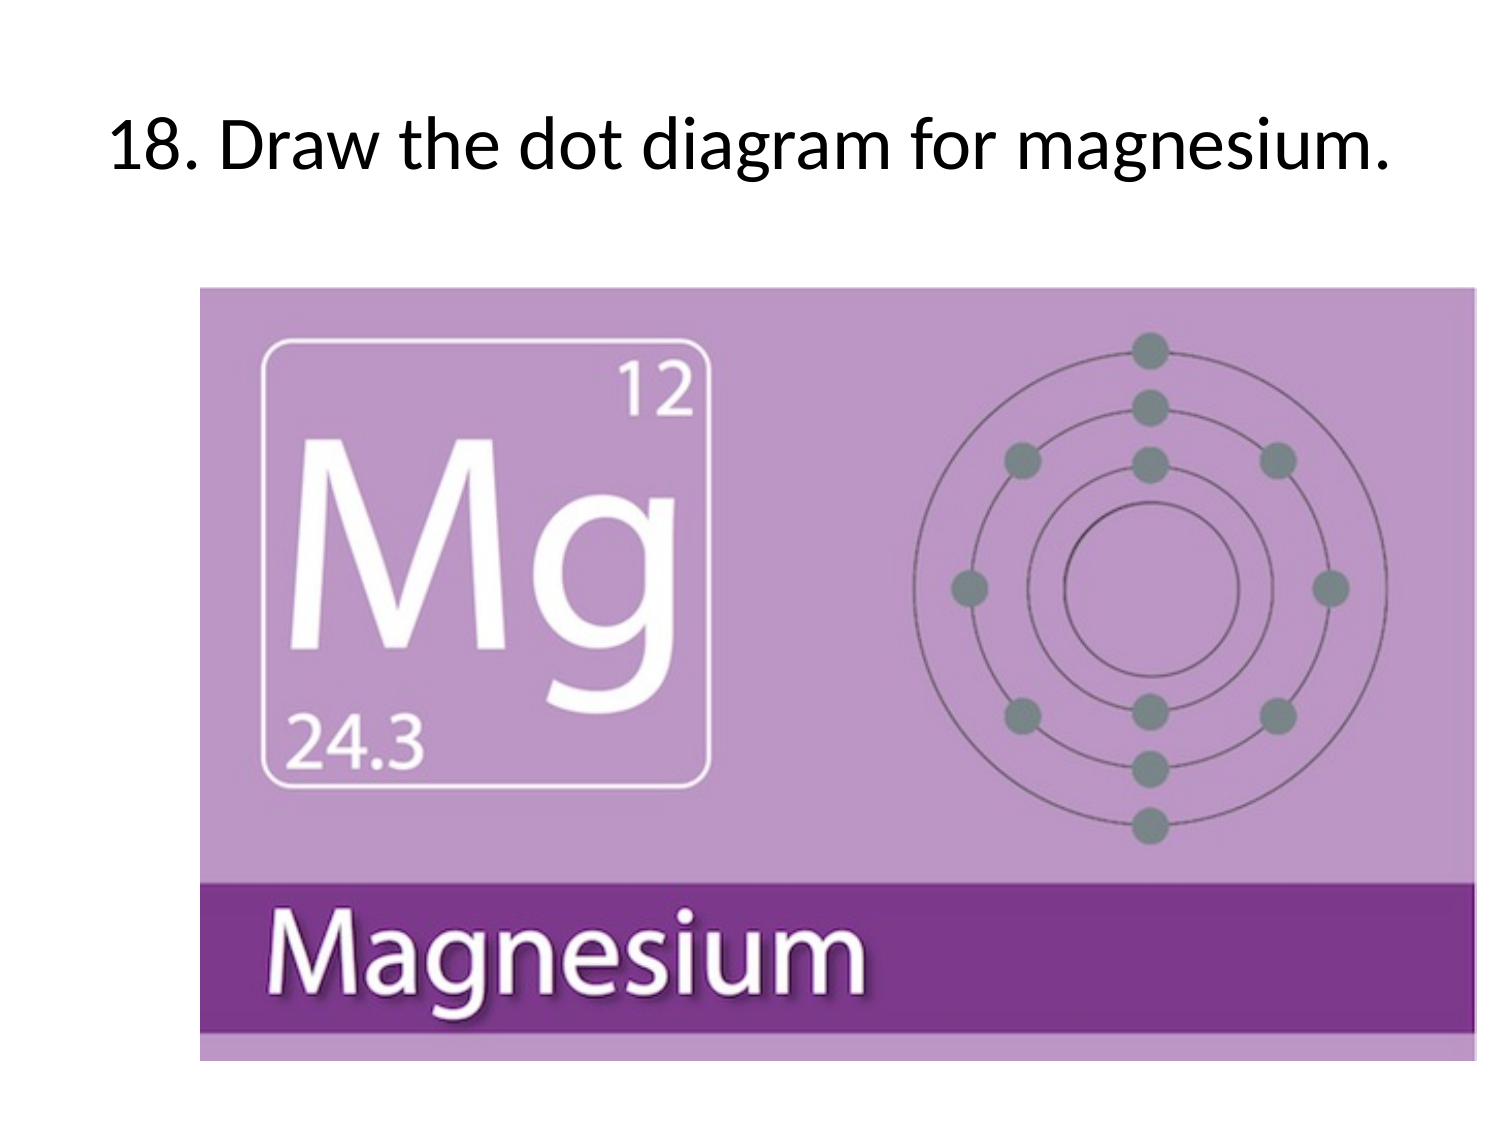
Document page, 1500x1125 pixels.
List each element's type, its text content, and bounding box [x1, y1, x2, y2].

title 18. Draw the dot diagram for magnesium. [75, 45, 1425, 233]
picture [199, 287, 1477, 1062]
